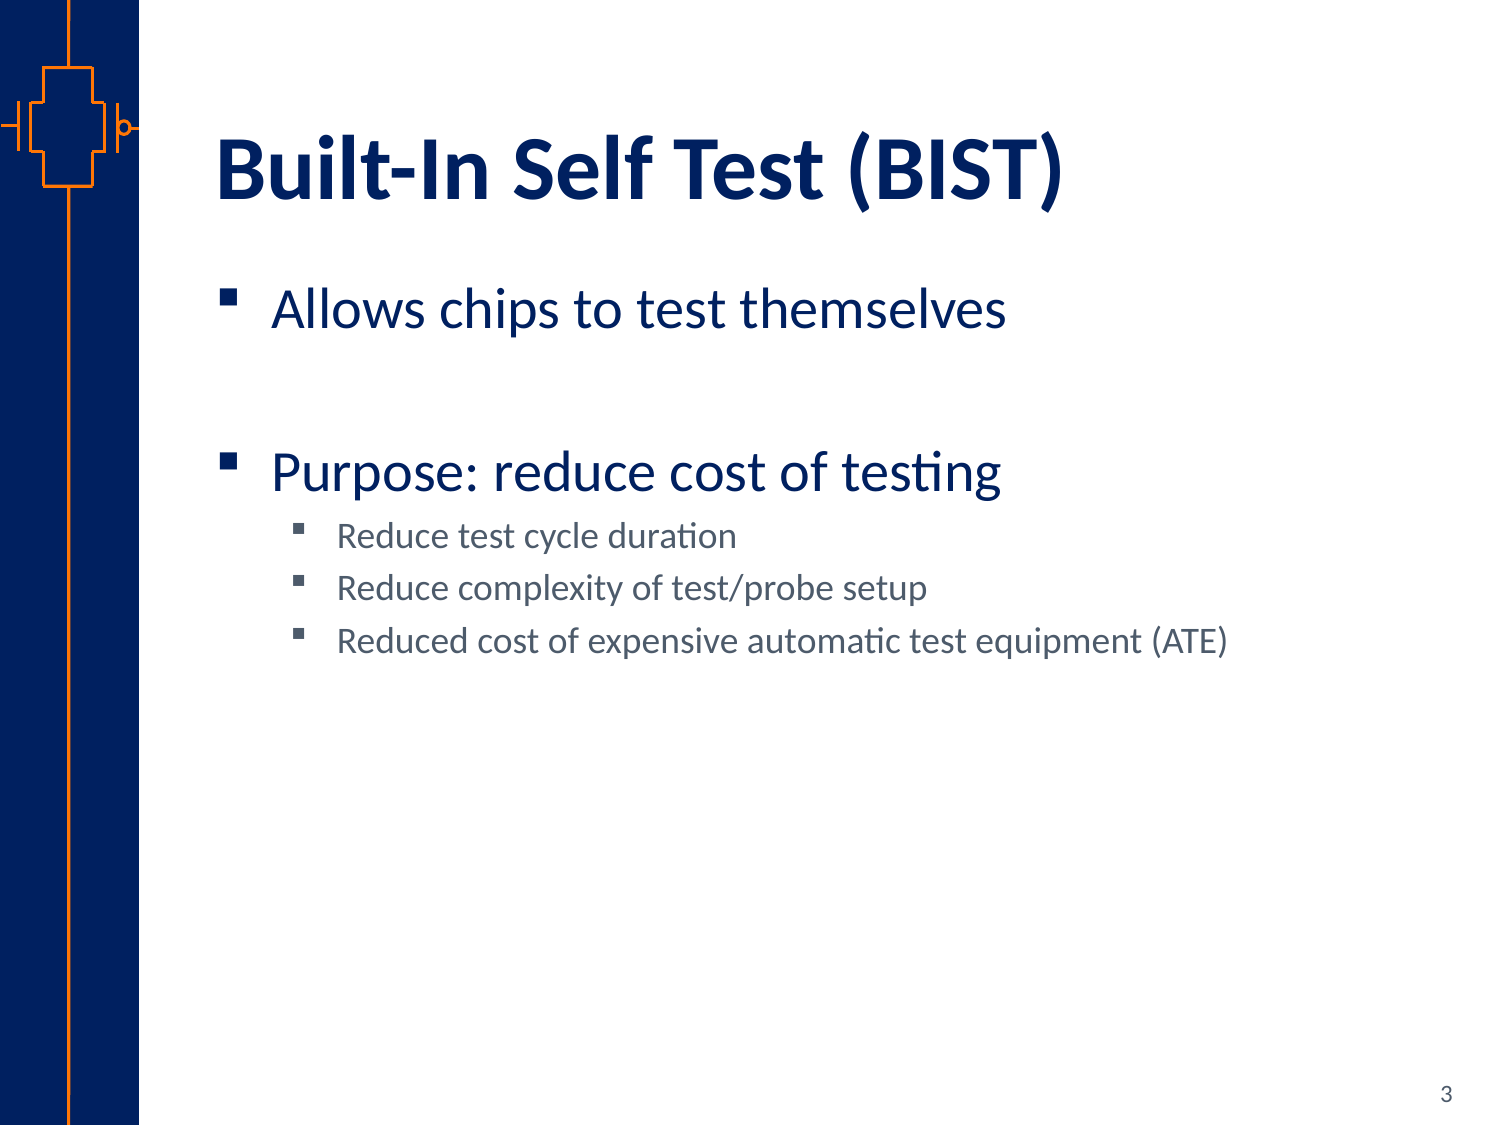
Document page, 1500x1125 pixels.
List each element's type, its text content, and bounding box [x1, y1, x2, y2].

list Allows chips to test themselves Purpose: reduce cost of testing Reduce test cycle duration Reduce complexity of test/probe setup Reduced cost of expensive automatic test equipment (ATE) [200, 262, 1425, 1063]
title Built-In Self Test (BIST) [200, 37, 1388, 225]
slide_number 3 [1425, 1062, 1488, 1123]
